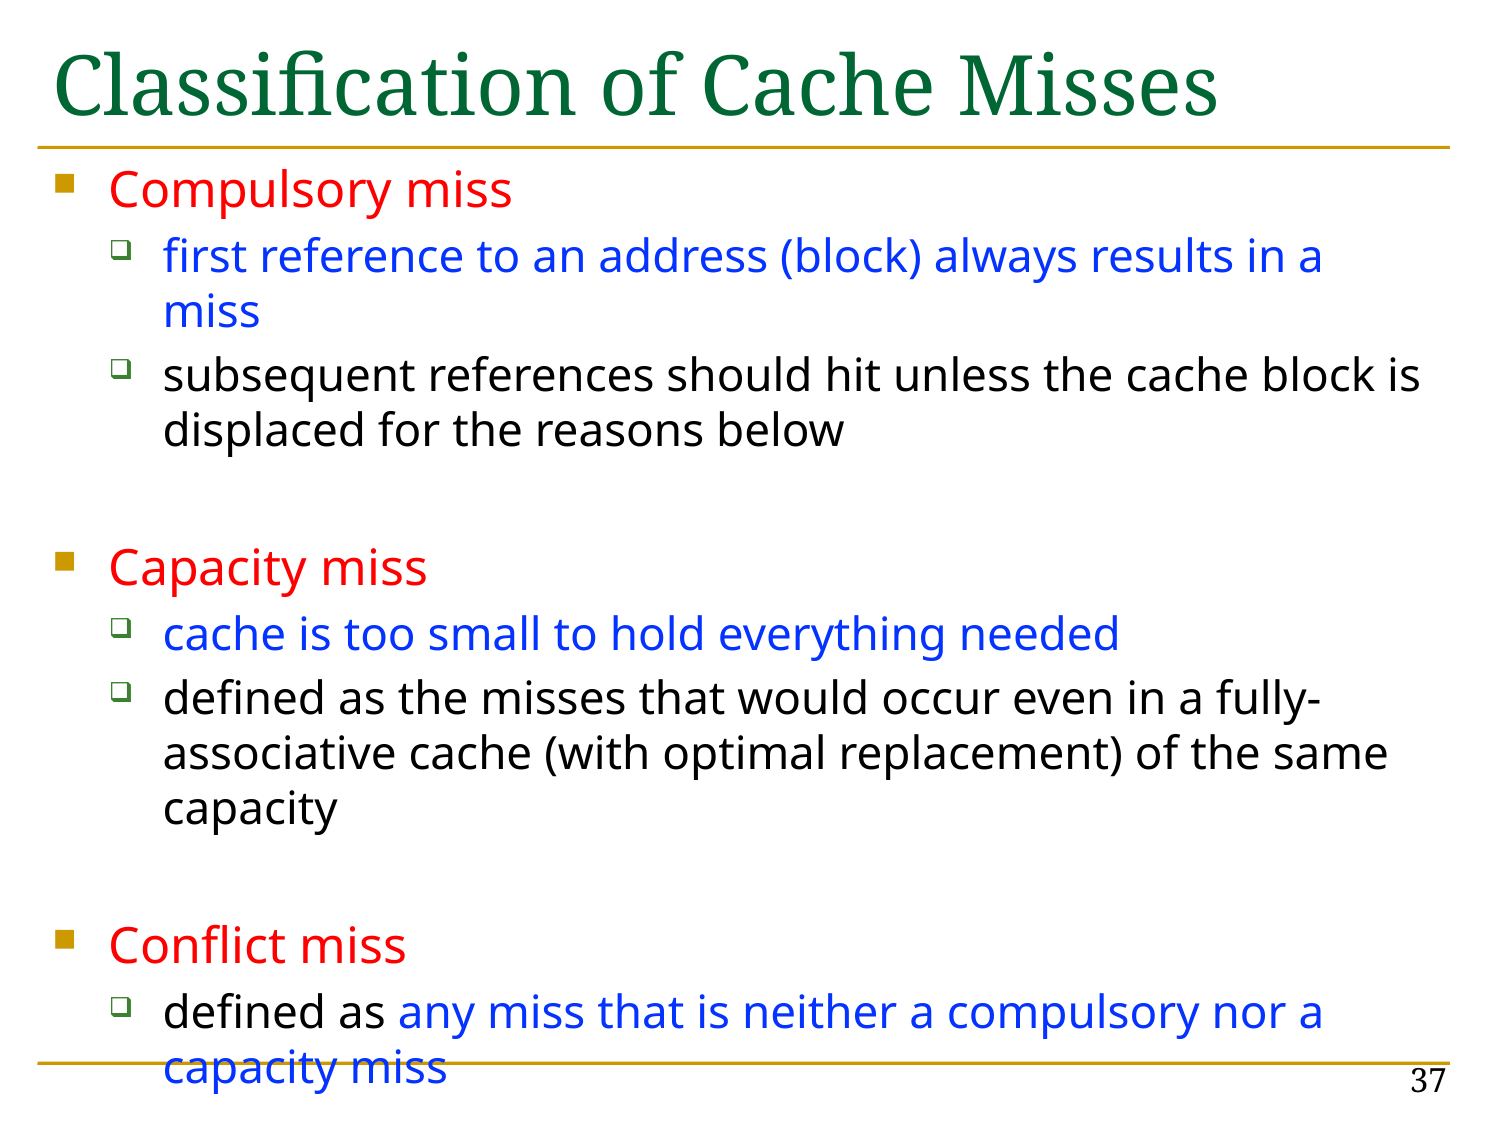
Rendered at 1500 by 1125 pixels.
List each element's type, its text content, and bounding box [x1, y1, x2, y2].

list Compulsory miss first reference to an address (block) always results in a miss subsequent references should hit unless the cache block is displaced for the reasons below Capacity miss cache is too small to hold everything needed defined as the misses that would occur even in a fully-associative cache (with optimal replacement) of the same capacity Conflict miss defined as any miss that is neither a compulsory nor a capacity miss [37, 149, 1438, 1063]
slide_number 37 [1111, 1036, 1462, 1112]
title Classification of Cache Misses [37, 24, 1450, 200]
